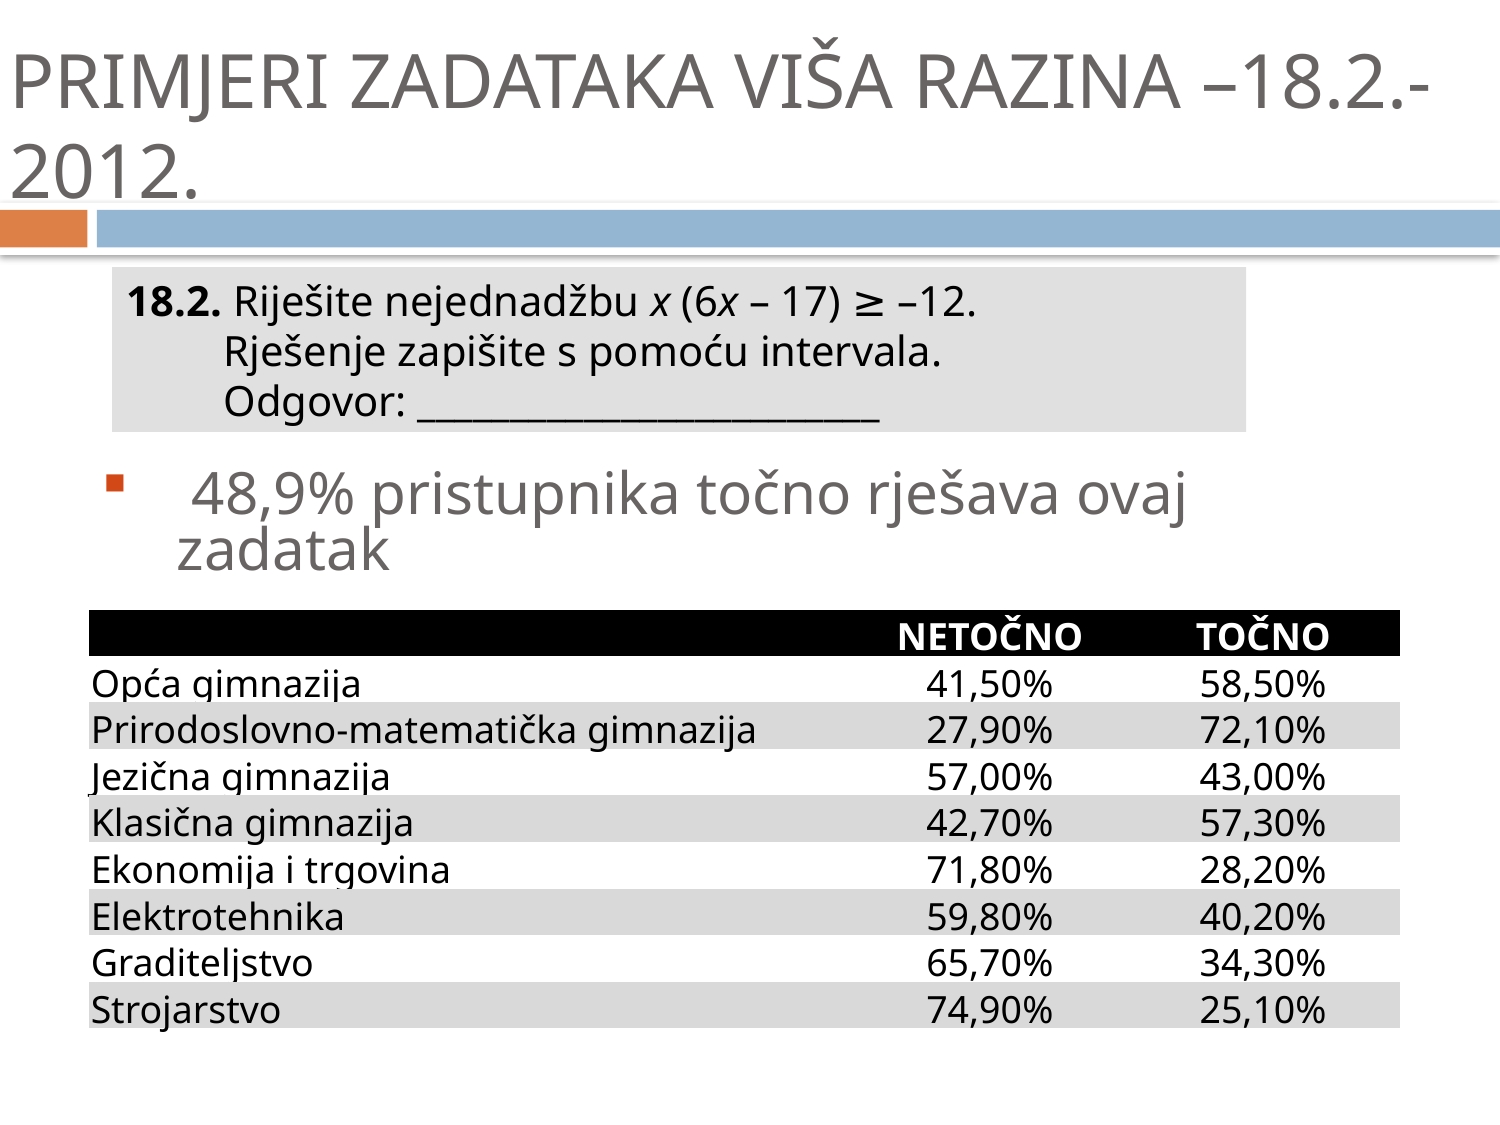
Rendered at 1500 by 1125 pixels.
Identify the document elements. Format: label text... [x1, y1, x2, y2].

table_cell 27,90% [853, 702, 1127, 749]
table_cell Klasična gimnazija [89, 795, 853, 842]
table_cell 28,20% [1127, 842, 1400, 889]
title PRIMJERI ZADATAKA VIŠA RAZINA –18.2.-2012. [0, 42, 1495, 206]
table_cell 41,50% [853, 656, 1127, 702]
table_cell 25,10% [1127, 982, 1400, 1028]
table_header [89, 610, 853, 656]
table_cell Elektrotehnika [89, 889, 853, 935]
table_cell 65,70% [853, 935, 1127, 982]
table_cell Ekonomija i trgovina [89, 842, 853, 889]
table_cell 42,70% [853, 795, 1127, 842]
table_cell 59,80% [853, 889, 1127, 935]
table_cell Prirodoslovno-matematička gimnazija [89, 702, 853, 749]
table_cell 43,00% [1127, 749, 1400, 795]
table_cell 71,80% [853, 842, 1127, 889]
table_cell Strojarstvo [89, 982, 853, 1028]
text_box 48,9% pristupnika točno rješava ovaj zadatak [86, 461, 1422, 545]
text_box 18.2. Riješite nejednadžbu x (6x – 17) ≥ –12. Rješenje zapišite s pomoću intervala. Odgovor: _________________________ [112, 267, 1247, 432]
table_cell 34,30% [1127, 935, 1400, 982]
table_header NETOČNO [853, 610, 1127, 656]
table_cell 57,30% [1127, 795, 1400, 842]
table_cell Jezična gimnazija [89, 749, 853, 795]
table_cell 74,90% [853, 982, 1127, 1028]
table_header TOČNO [1127, 610, 1400, 656]
table_cell Opća gimnazija [89, 656, 853, 702]
table_cell 40,20% [1127, 889, 1400, 935]
table_cell 72,10% [1127, 702, 1400, 749]
table_cell 57,00% [853, 749, 1127, 795]
table_cell Graditeljstvo [89, 935, 853, 982]
table_cell 58,50% [1127, 656, 1400, 702]
